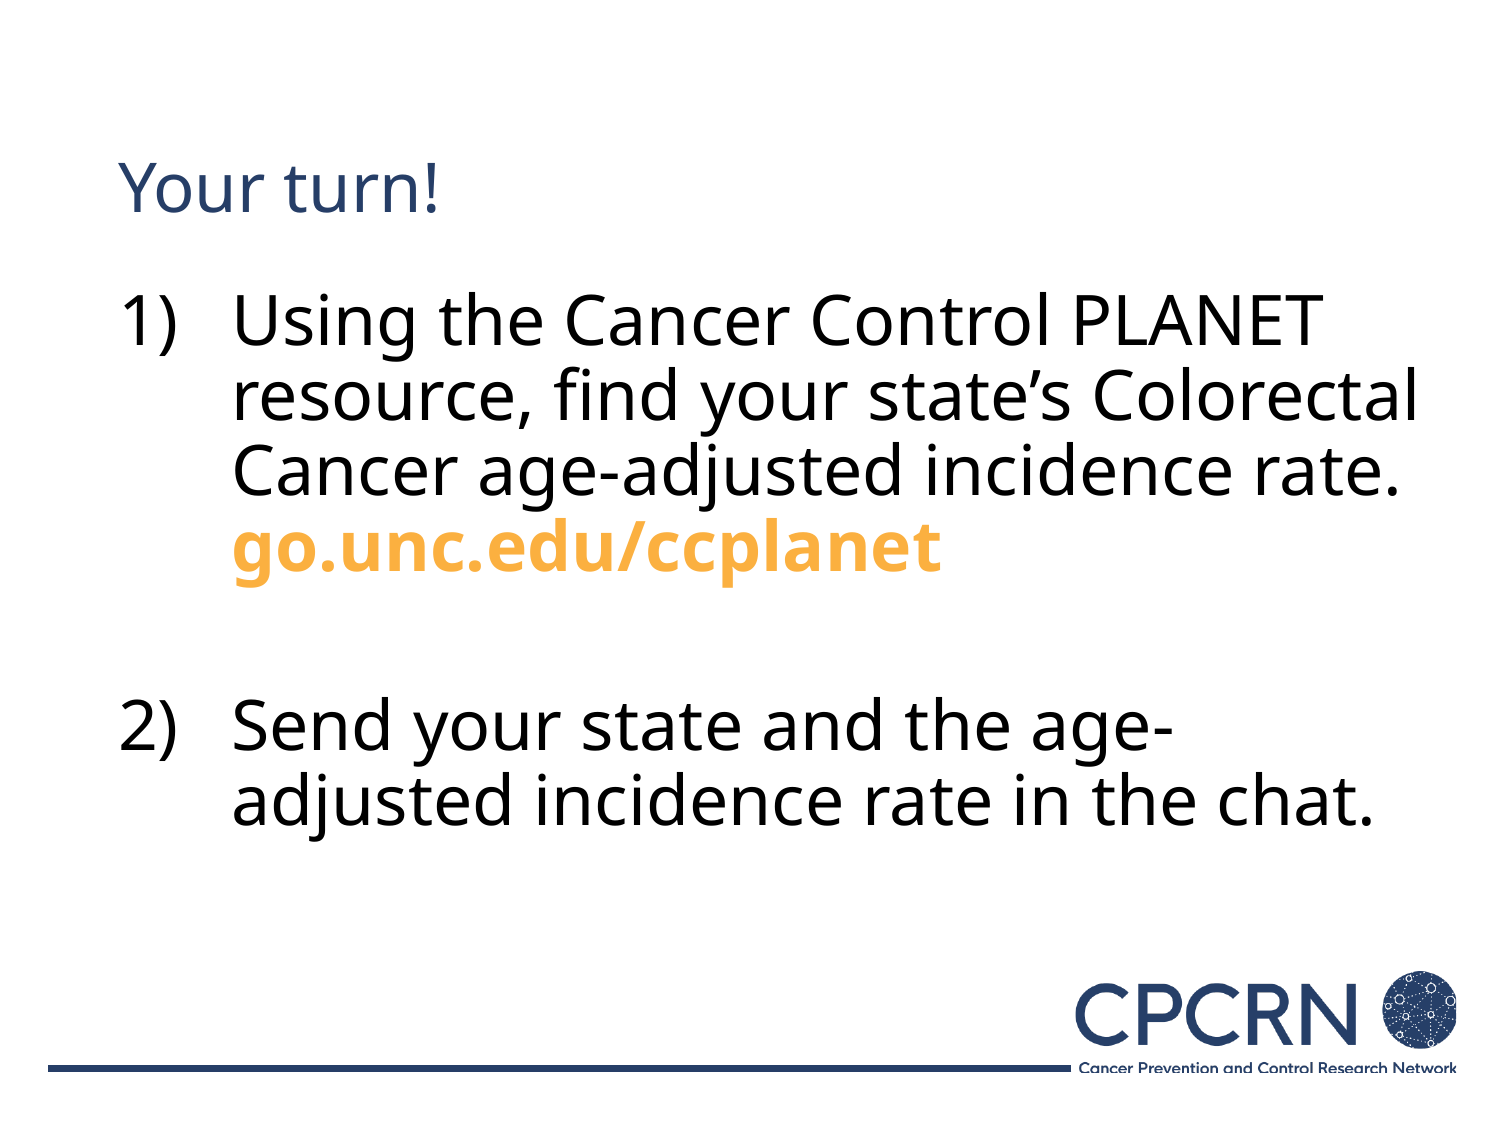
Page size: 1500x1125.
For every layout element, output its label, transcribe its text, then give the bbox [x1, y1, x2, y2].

title Your turn! [103, 103, 1397, 277]
list Using the Cancer Control PLANET resource, find your state’s Colorectal Cancer age-adjusted incidence rate. go.unc.edu/ccplanet Send your state and the age-adjusted incidence rate in the chat. [103, 277, 1450, 959]
